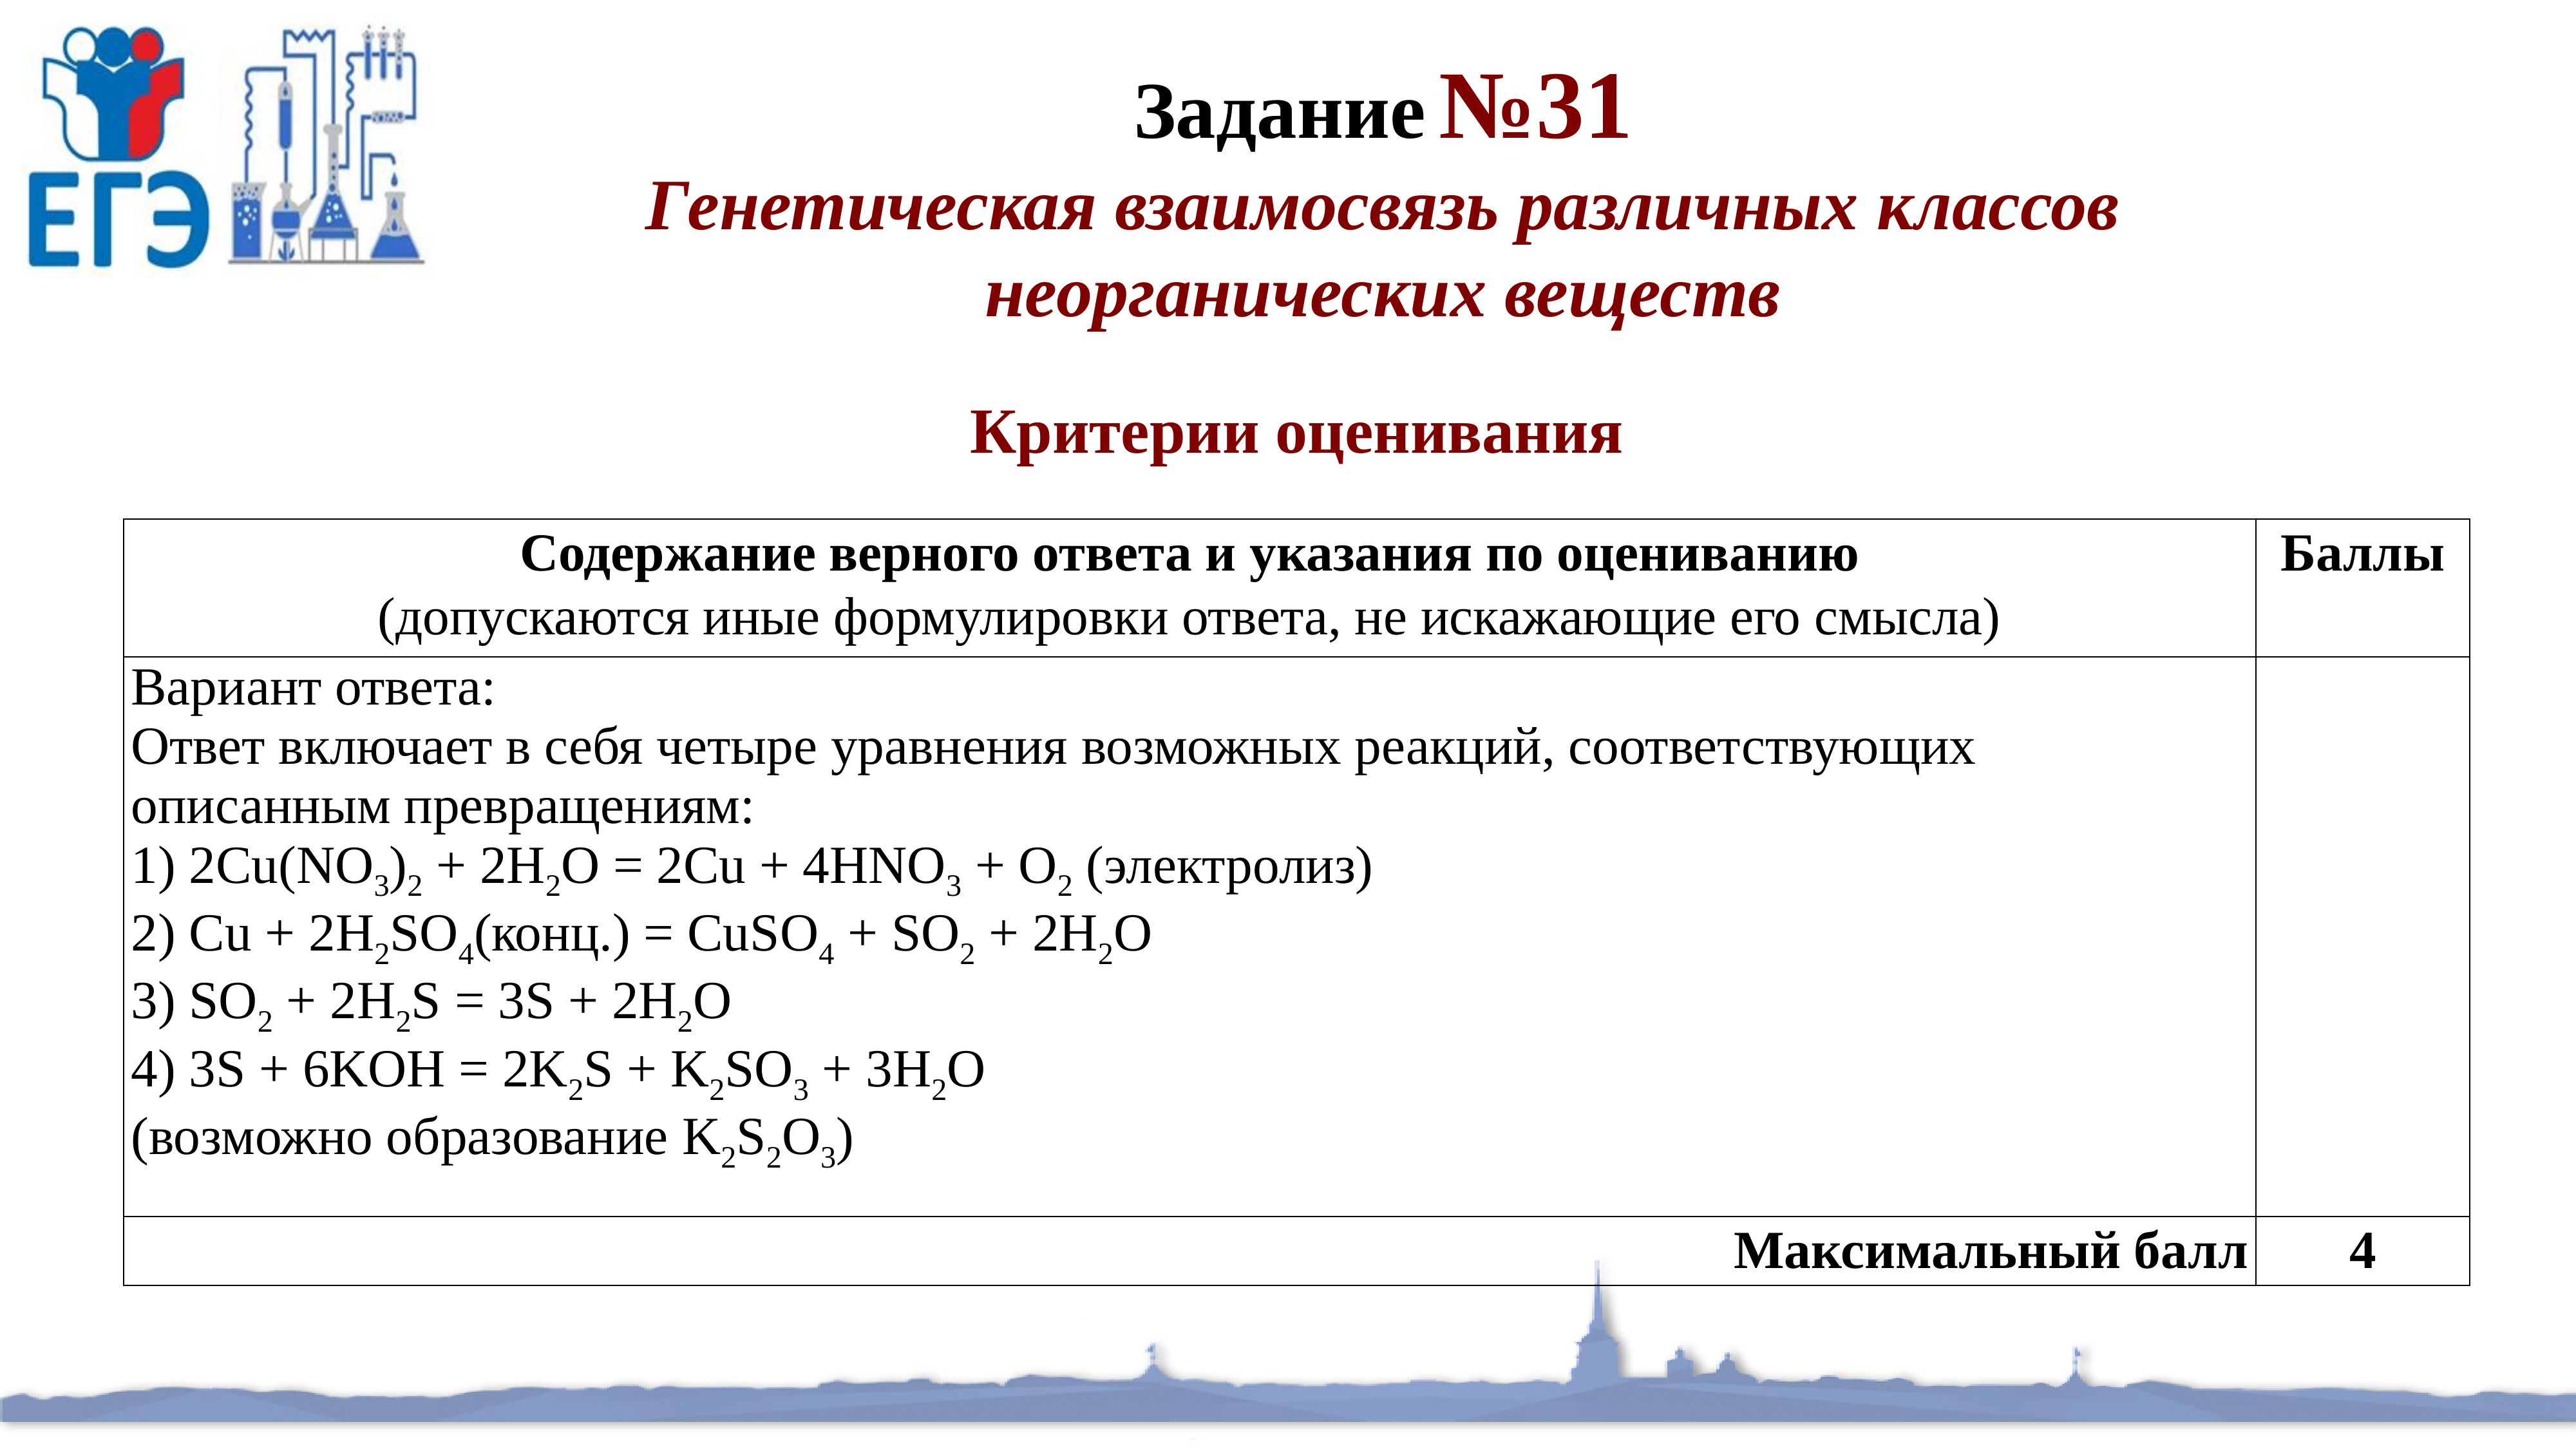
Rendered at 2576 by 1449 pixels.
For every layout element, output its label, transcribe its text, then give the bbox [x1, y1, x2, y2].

table_cell 4 [2257, 1217, 2469, 1257]
table_cell Максимальный балл [124, 1217, 2255, 1257]
table_header Содержание верного ответа и указания по оцениванию (допускаются иные формулировки ответа, не искажающие его смысла) [124, 520, 2255, 656]
picture [0, 0, 449, 290]
table_header Баллы [2257, 520, 2469, 656]
text_box Критерии оценивания [224, 384, 2370, 471]
text_box Задание №31 Генетическая взаимосвязь различных классов неорганических веществ [519, 36, 2247, 336]
table_cell Вариант ответа: Ответ включает в себя четыре уравнения возможных реакций, соответствующих описанным превращениям: 1) 2Cu(NO3)2 + 2H2O = 2Cu + 4HNO3 + O2 (электролиз) 2) Cu + 2H2SO4(конц.) = CuSO4 + SO2 + 2H2O 3) SO2 + 2H2S = 3S + 2H2O 4) 3S + 6KOH = 2K2S + K2SO3 + 3H2O (возможно образование K2S2O3) [124, 658, 2255, 1216]
picture [0, 1259, 2576, 1440]
table_cell [2257, 658, 2469, 1216]
